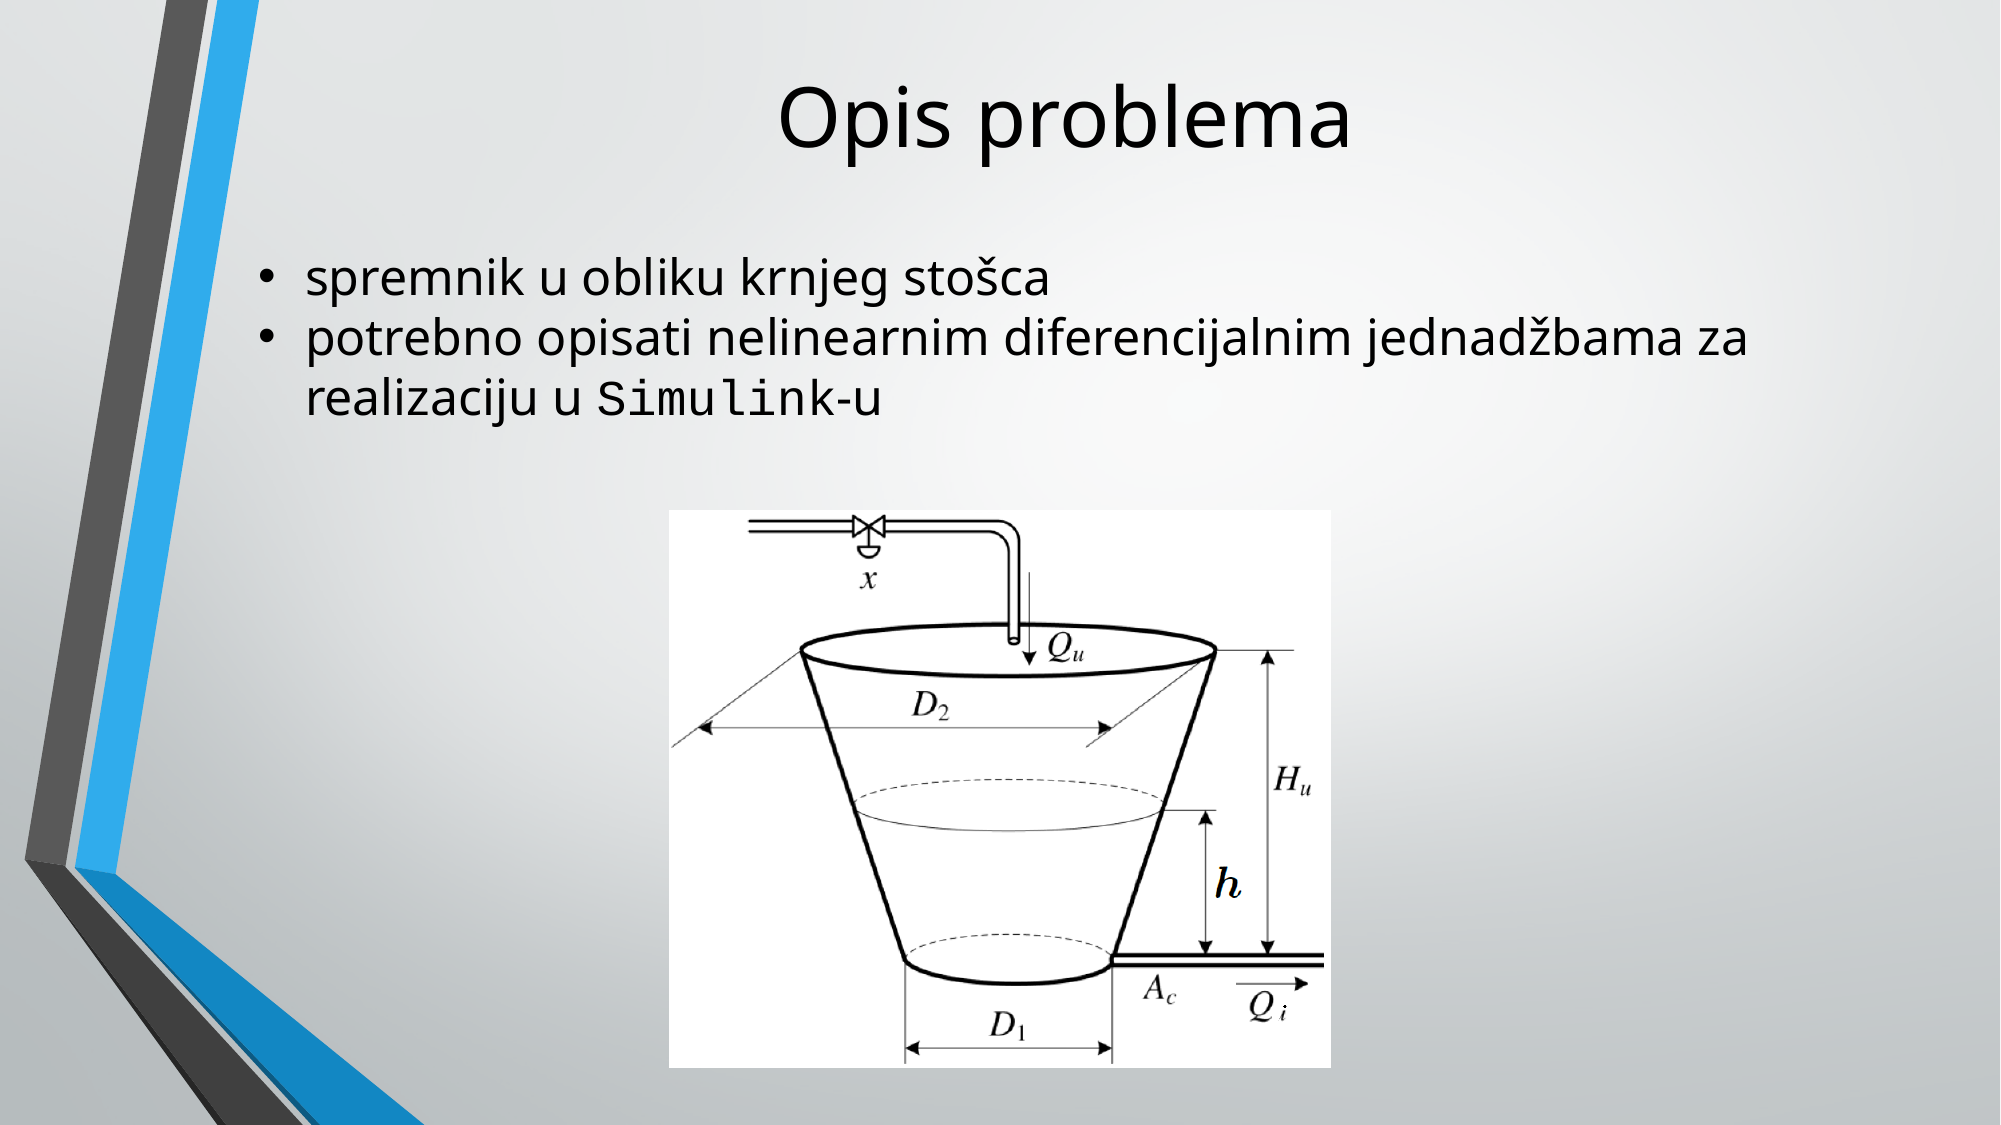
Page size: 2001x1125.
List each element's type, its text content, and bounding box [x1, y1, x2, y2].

picture [669, 510, 1331, 1068]
text_box spremnik u obliku krnjeg stošca potrebno opisati nelinearnim diferencijalnim jednadžbama za realizaciju u Simulink-u [243, 237, 1887, 493]
title Opis problema [243, 18, 1887, 210]
